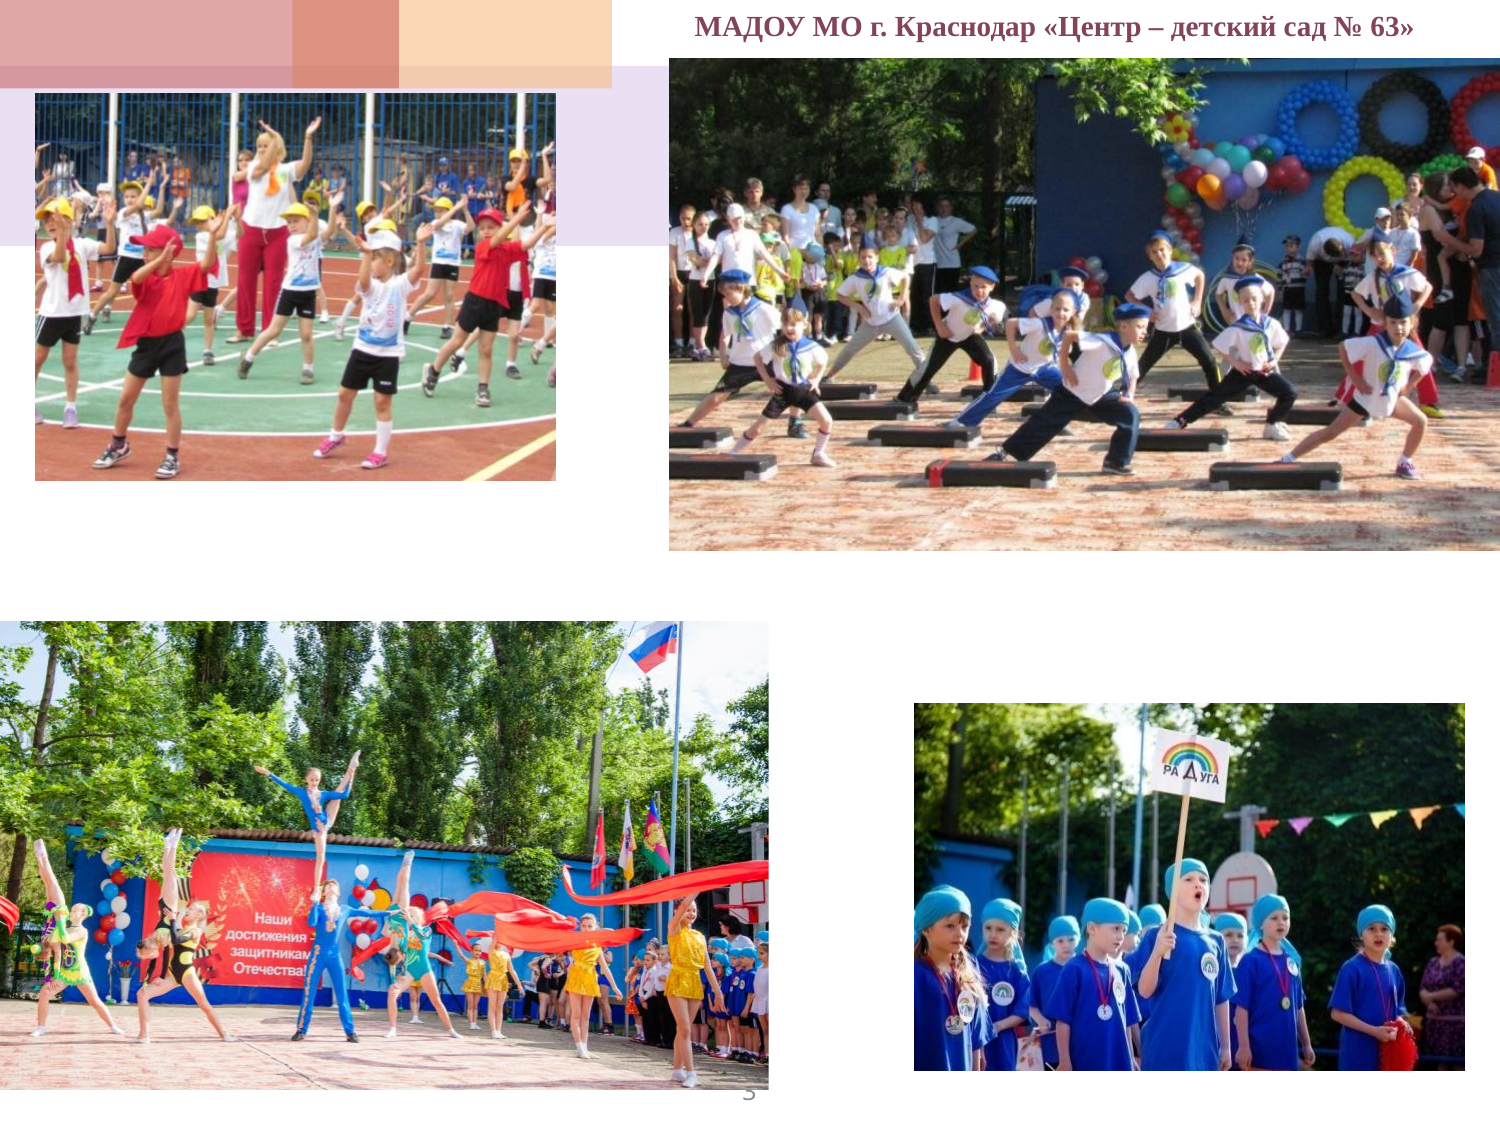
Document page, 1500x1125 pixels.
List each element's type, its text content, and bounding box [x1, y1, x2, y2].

picture [668, 58, 1500, 551]
slide_number 3 [574, 1072, 925, 1113]
text_box МАДОУ МО г. Краснодар «Центр – детский сад № 63» [609, 0, 1500, 50]
picture [913, 702, 1465, 1071]
picture [34, 93, 556, 481]
picture [0, 620, 769, 1091]
